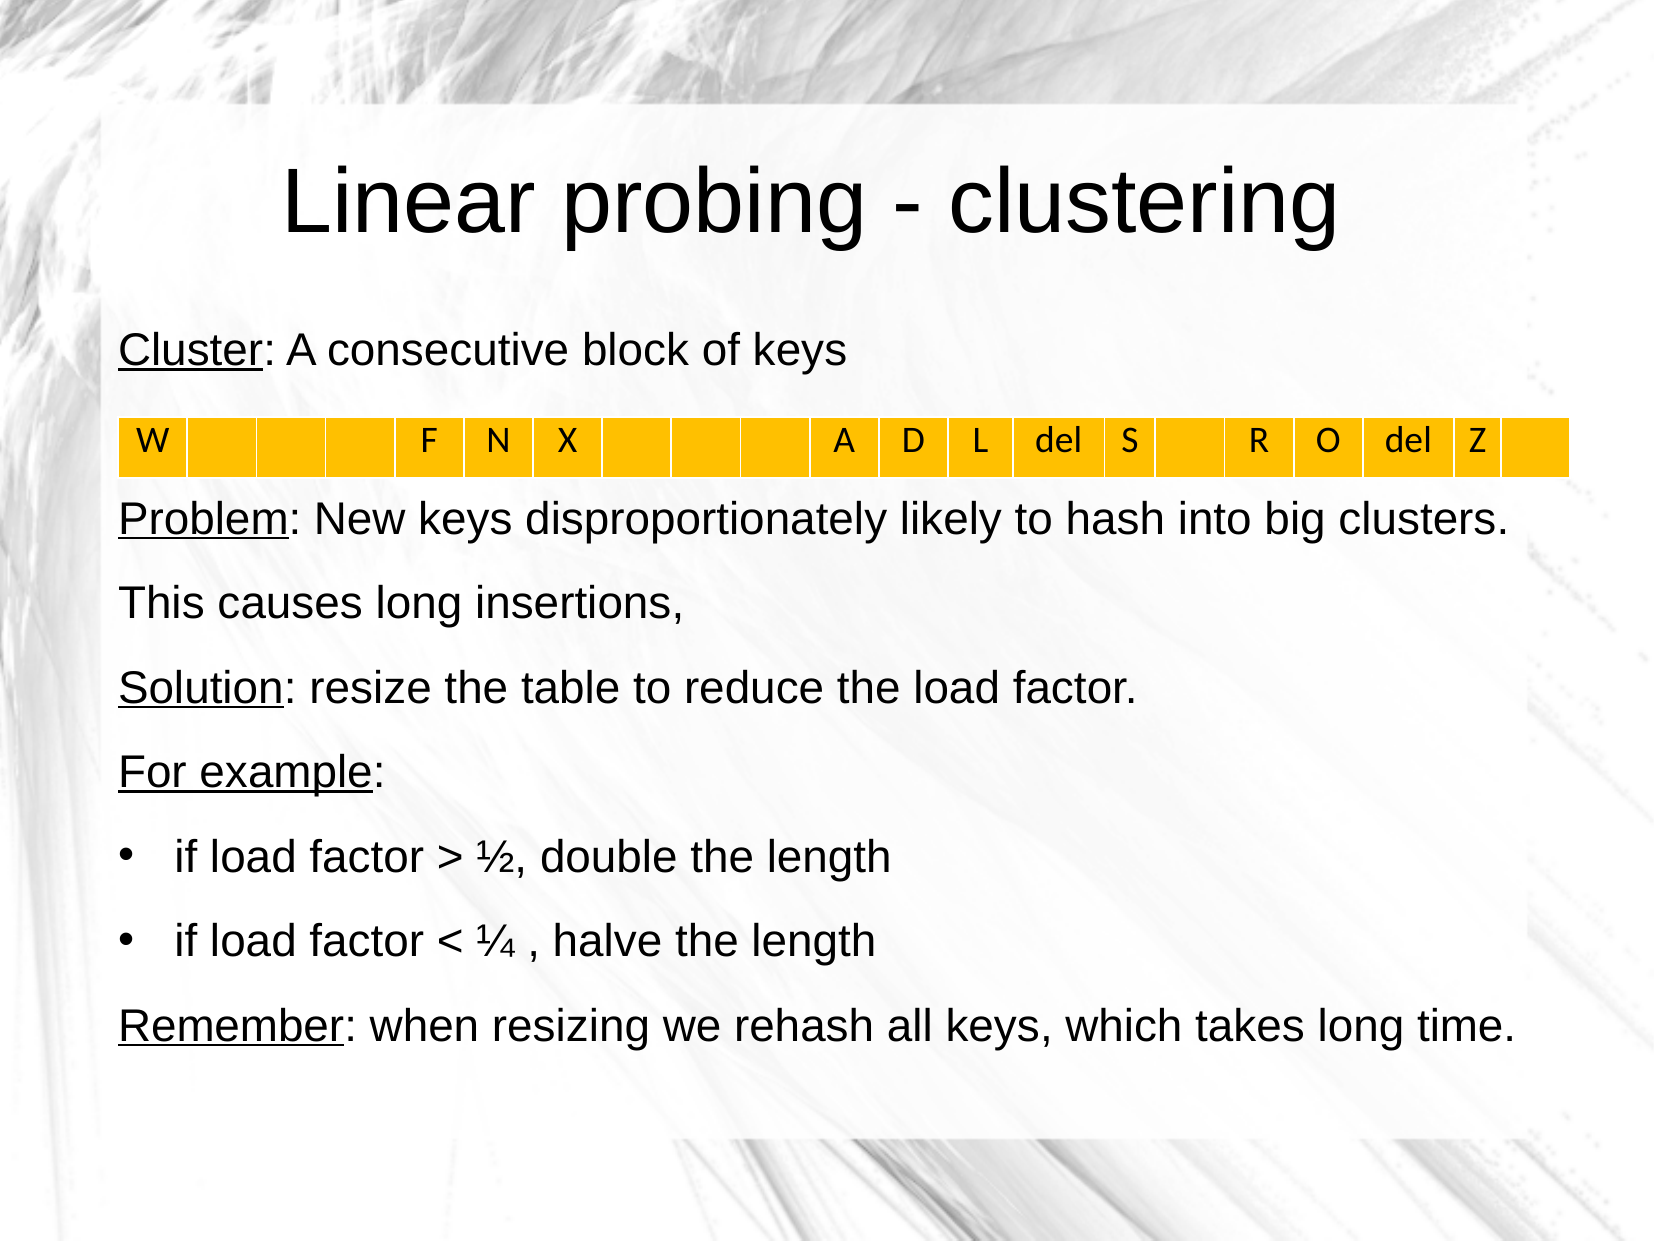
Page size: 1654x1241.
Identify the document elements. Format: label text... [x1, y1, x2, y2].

title Linear probing - clustering [118, 112, 1506, 281]
picture [0, 0, 1654, 1241]
table_header del [1364, 418, 1453, 477]
table_header [188, 418, 256, 477]
table_header [672, 418, 740, 477]
table_header del [1014, 418, 1104, 477]
table_header [326, 418, 394, 477]
table_header W [119, 418, 186, 477]
table_header [1156, 418, 1224, 477]
table_header D [880, 418, 947, 477]
table_header A [811, 418, 878, 477]
table_header F [396, 418, 463, 477]
table_header X [534, 418, 601, 477]
table_header R [1225, 418, 1293, 477]
table_header N [465, 418, 532, 477]
table_header [741, 418, 809, 477]
table_header O [1295, 418, 1362, 477]
table_header Z [1455, 418, 1500, 477]
table_header [257, 418, 325, 477]
table_header S [1105, 418, 1154, 477]
list Cluster: A consecutive block of keys Problem: New keys disproportionately likely to hash into big clusters. This causes long insertions, Solution: resize the table to reduce the load factor. For example: if load factor > ½, double the length if load factor < ¼ , halve the length Remember: when resizing we rehash all keys, which takes long time. [118, 319, 1571, 416]
table_header L [949, 418, 1012, 477]
table_header [603, 418, 670, 477]
table_header [1502, 418, 1569, 477]
list Cluster: A consecutive block of keys Problem: New keys disproportionately likely to hash into big clusters. This causes long insertions, Solution: resize the table to reduce the load factor. For example: if load factor > ½, double the length if load factor < ¼ , halve the length Remember: when resizing we rehash all keys, which takes long time. [118, 479, 1571, 1102]
